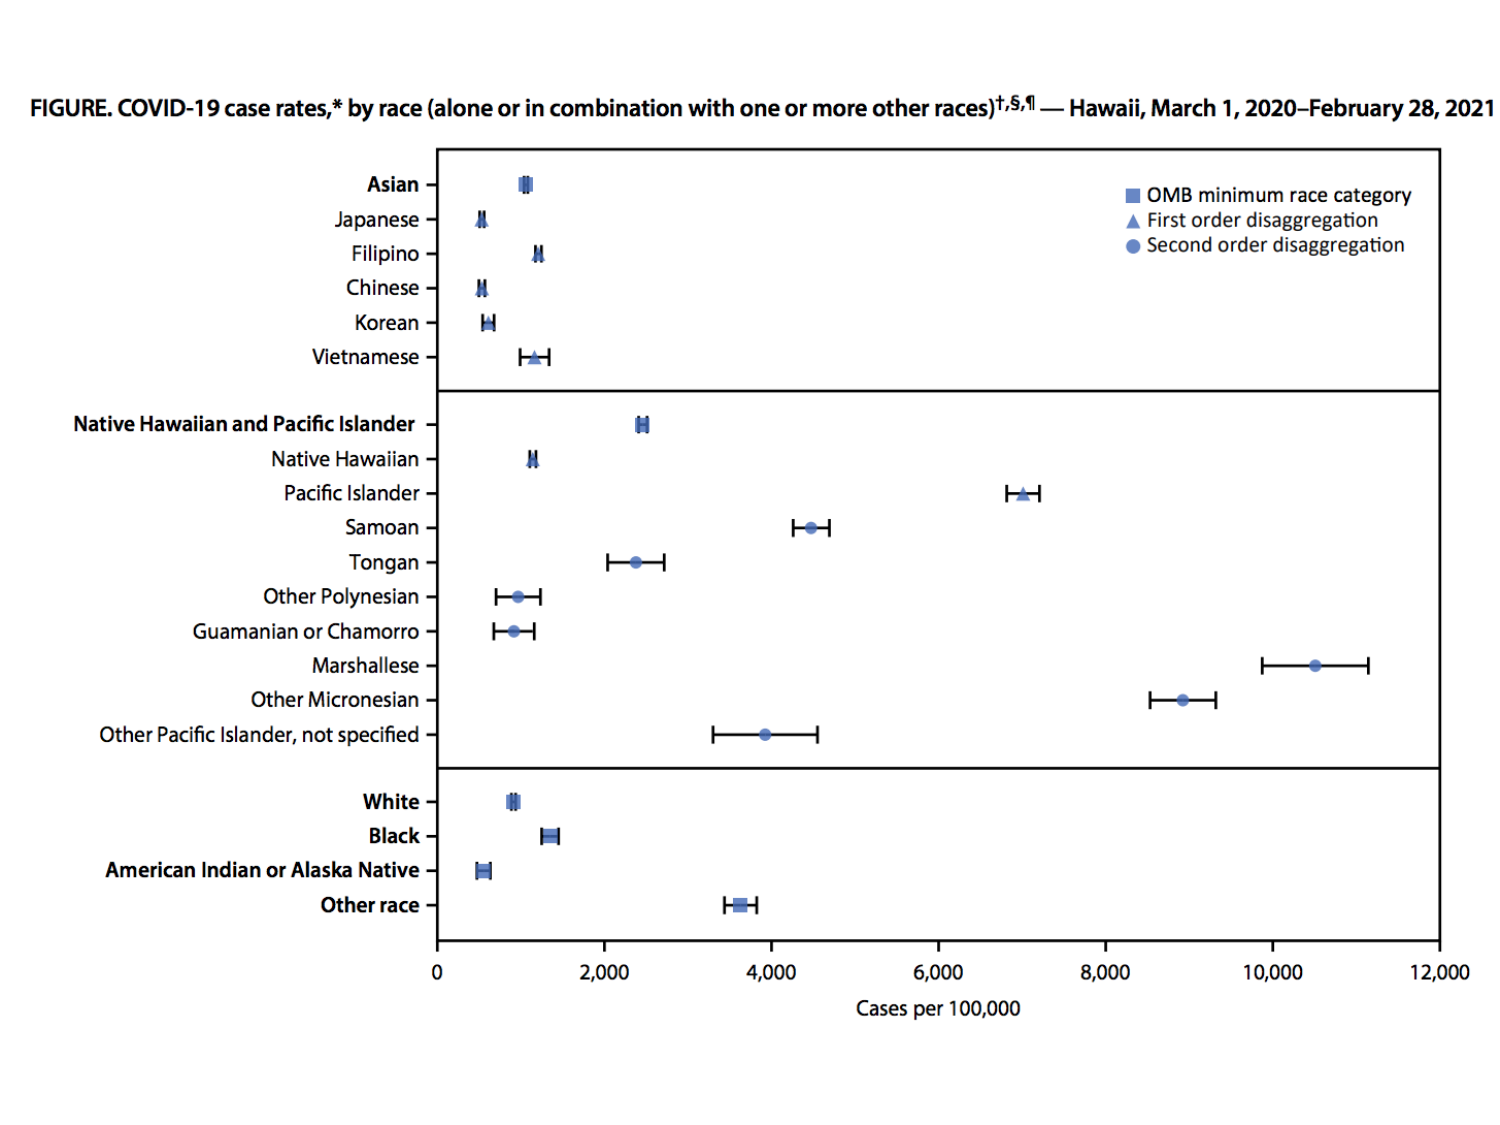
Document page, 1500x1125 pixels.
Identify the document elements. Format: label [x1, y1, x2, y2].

picture [0, 75, 1500, 1027]
